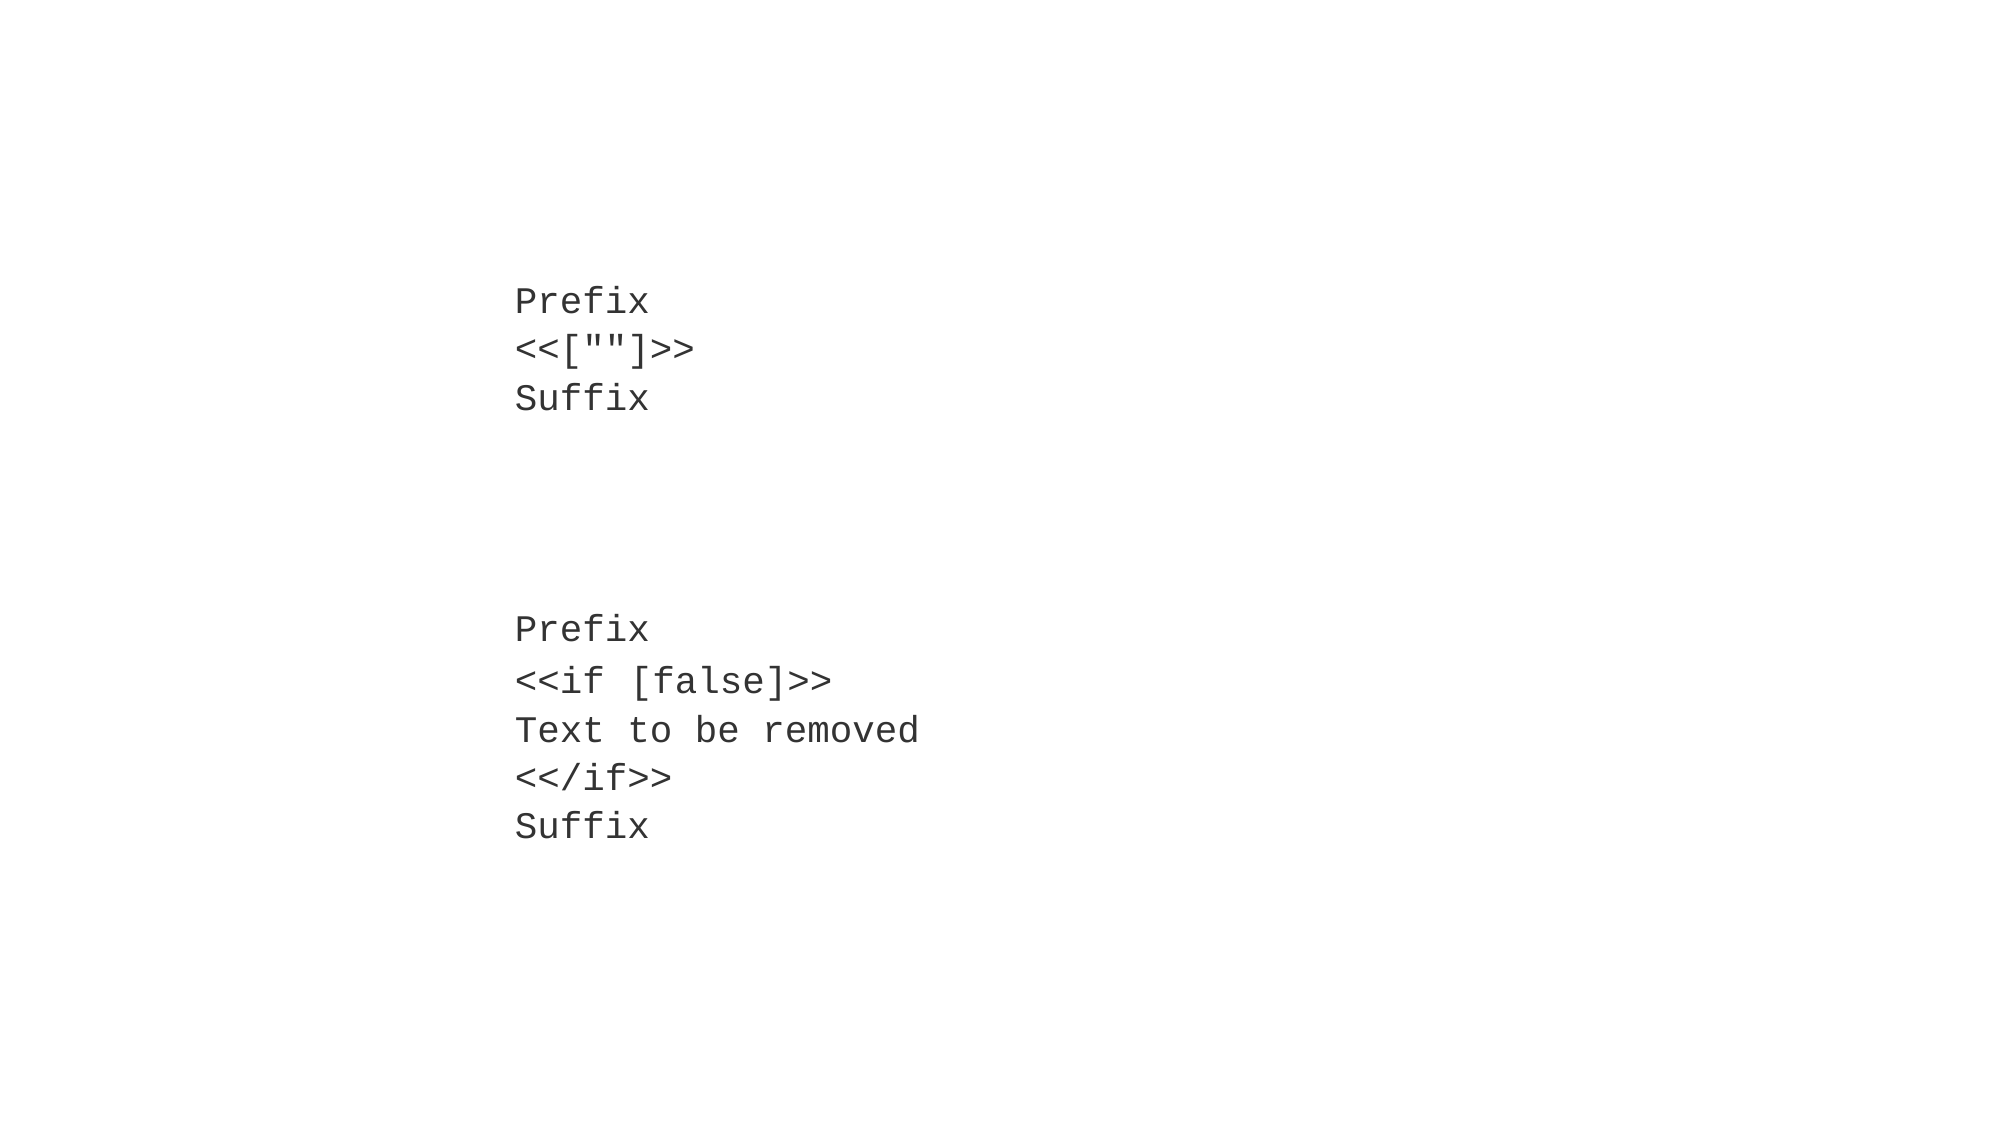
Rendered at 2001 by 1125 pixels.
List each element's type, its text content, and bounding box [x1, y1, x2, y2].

text_box Prefix <<[""]>> Suffix Prefix <<if [false]>> Text to be removed <</if>> Suffix [500, 265, 1500, 854]
